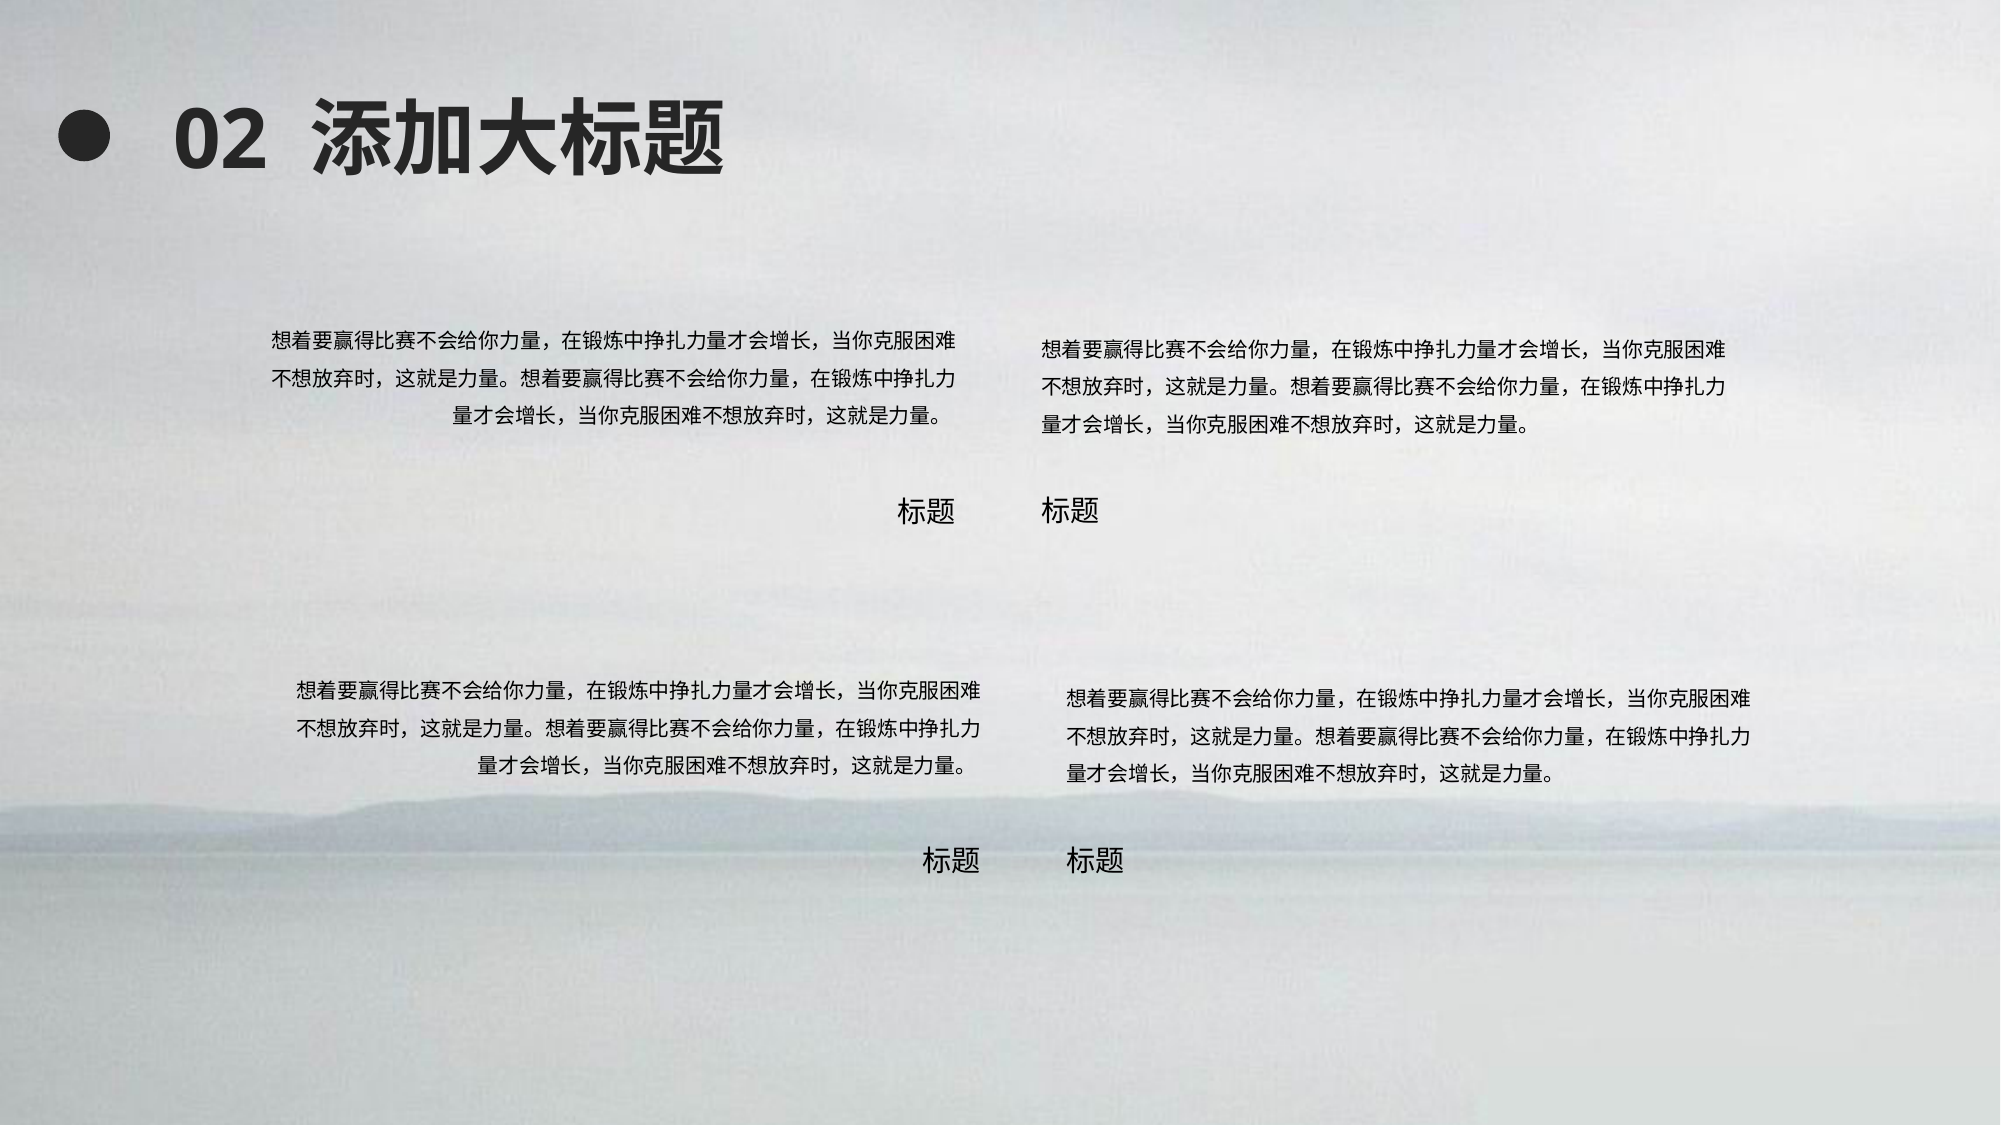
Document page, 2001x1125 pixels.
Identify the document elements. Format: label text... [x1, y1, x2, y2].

text_box 想着要赢得比赛不会给你力量，在锻炼中挣扎力量才会增长，当你克服困难不想放弃时，这就是力量。想着要赢得比赛不会给你力量，在锻炼中挣扎力量才会增长，当你克服困难不想放弃时，这就是力量。 [249, 311, 964, 471]
text_box [57, 108, 111, 163]
text_box 标题 [738, 489, 964, 533]
text_box 标题 [1033, 488, 1289, 532]
text_box 想着要赢得比赛不会给你力量，在锻炼中挣扎力量才会增长，当你克服困难不想放弃时，这就是力量。想着要赢得比赛不会给你力量，在锻炼中挣扎力量才会增长，当你克服困难不想放弃时，这就是力量。 [1033, 320, 1747, 480]
picture [0, 0, 2001, 1125]
text_box 想着要赢得比赛不会给你力量，在锻炼中挣扎力量才会增长，当你克服困难不想放弃时，这就是力量。想着要赢得比赛不会给你力量，在锻炼中挣扎力量才会增长，当你克服困难不想放弃时，这就是力量。 [274, 661, 989, 821]
text_box 标题 [1058, 838, 1314, 882]
text_box 标题 [763, 838, 989, 882]
text_box 想着要赢得比赛不会给你力量，在锻炼中挣扎力量才会增长，当你克服困难不想放弃时，这就是力量。想着要赢得比赛不会给你力量，在锻炼中挣扎力量才会增长，当你克服困难不想放弃时，这就是力量。 [1058, 669, 1772, 829]
text_box 02 添加大标题 [158, 77, 1249, 193]
